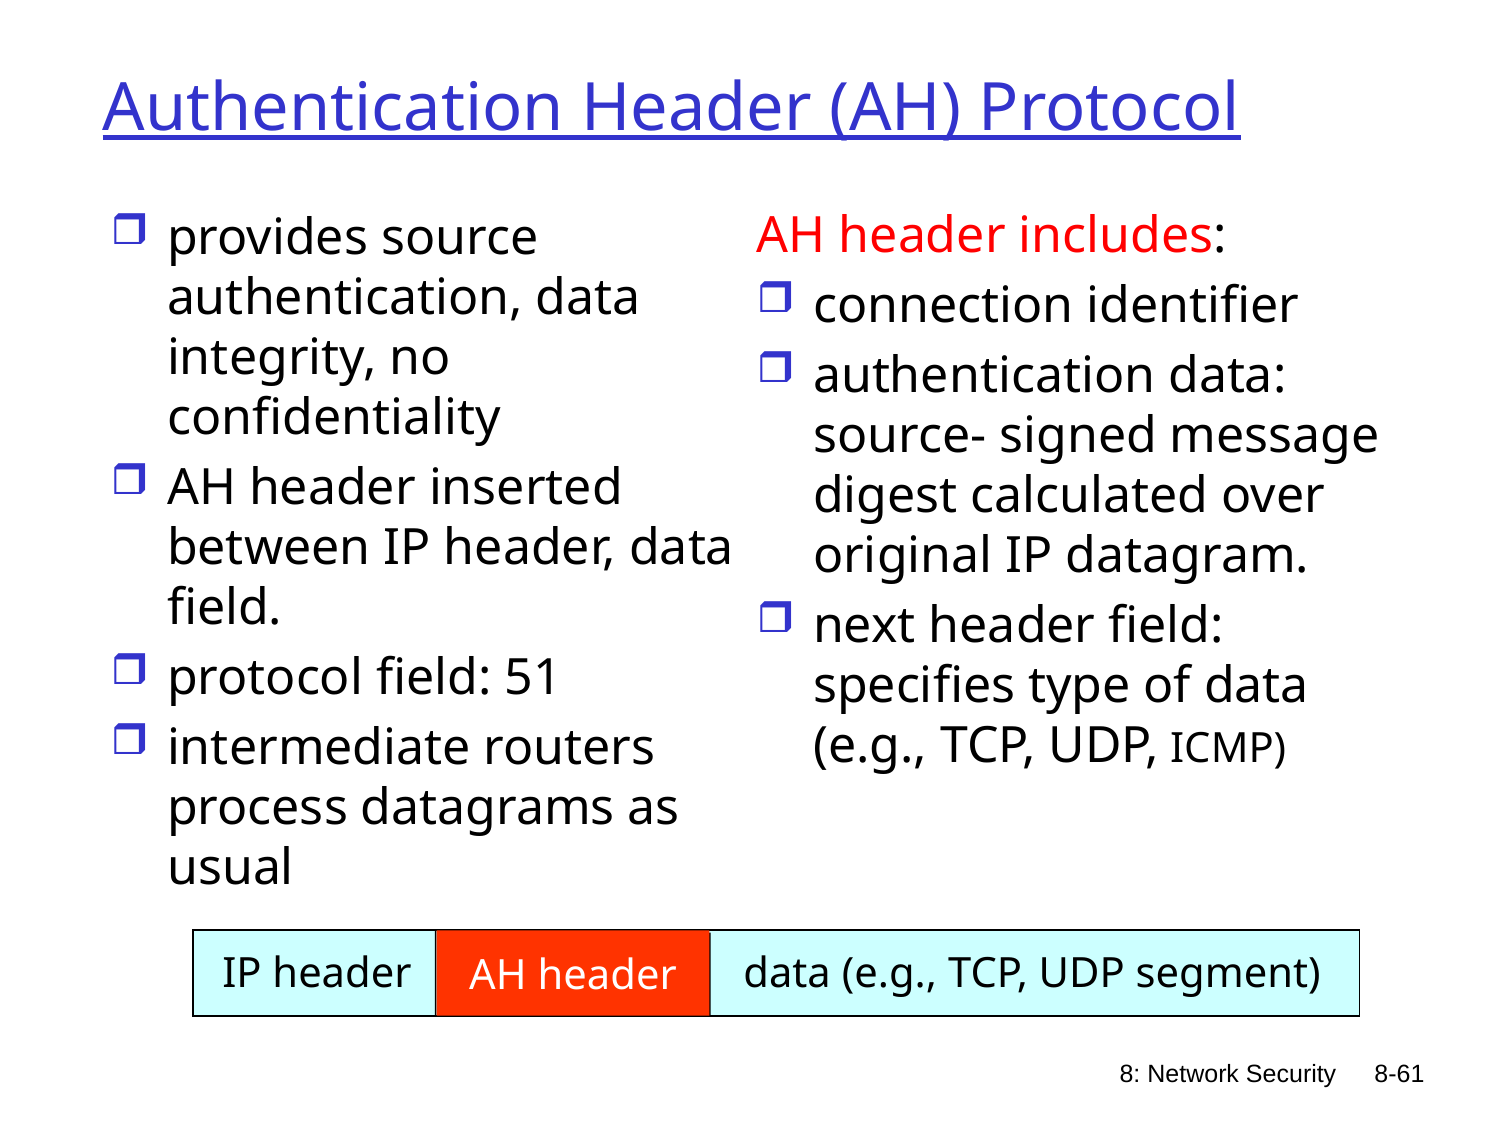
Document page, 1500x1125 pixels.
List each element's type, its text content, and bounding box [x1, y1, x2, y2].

list AH header includes: connection identifier authentication data: source- signed message digest calculated over original IP datagram. next header field: specifies type of data (e.g., TCP, UDP, ICMP) [741, 194, 1431, 785]
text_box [192, 930, 1360, 1017]
slide_number 8-61 [1320, 1050, 1440, 1099]
footer 8: Network Security [876, 1050, 1352, 1125]
title Authentication Header (AH) Protocol [87, 37, 1363, 171]
list provides source authentication, data integrity, no confidentiality AH header inserted between IP header, data field. protocol field: 51 intermediate routers process datagrams as usual [95, 197, 741, 784]
